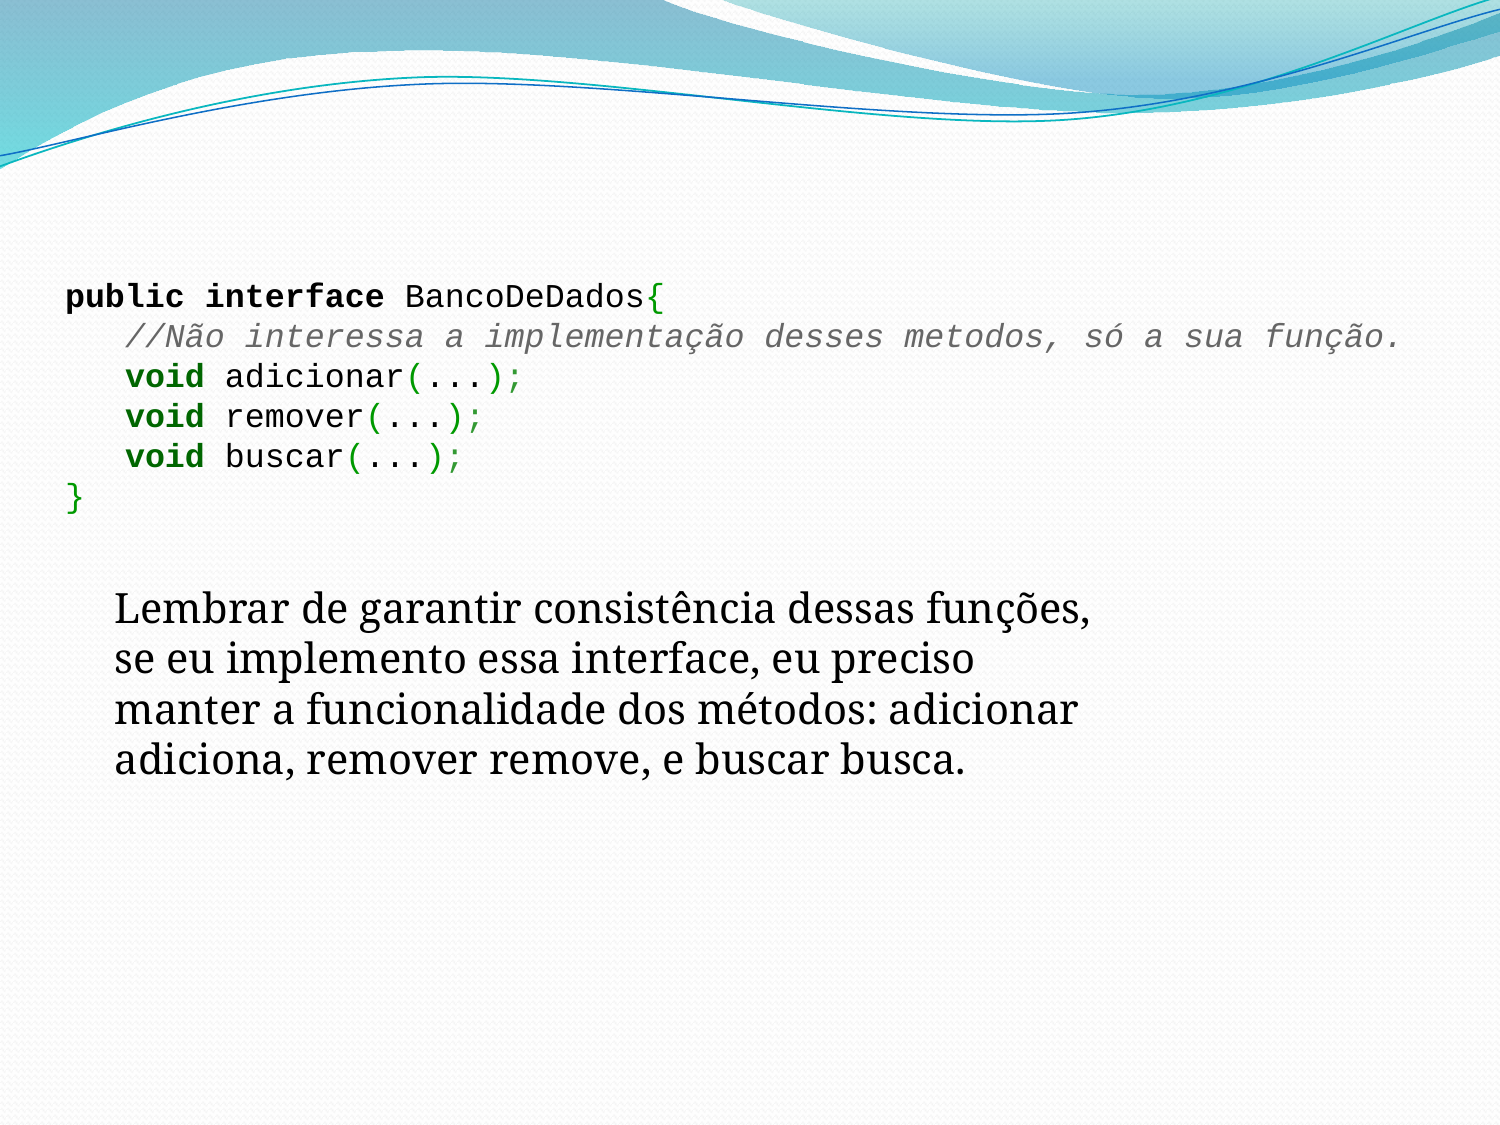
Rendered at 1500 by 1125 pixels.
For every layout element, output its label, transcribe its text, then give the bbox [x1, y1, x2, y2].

text_box Lembrar de garantir consistência dessas funções, se eu implemento essa interface, eu preciso manter a funcionalidade dos métodos: adicionar adiciona, remover remove, e buscar busca. [99, 574, 1125, 790]
text_box public interface BancoDeDados{ //Não interessa a implementação desses metodos, só a sua função. void adicionar(...); void remover(...); void buscar(...); } [50, 266, 1500, 522]
